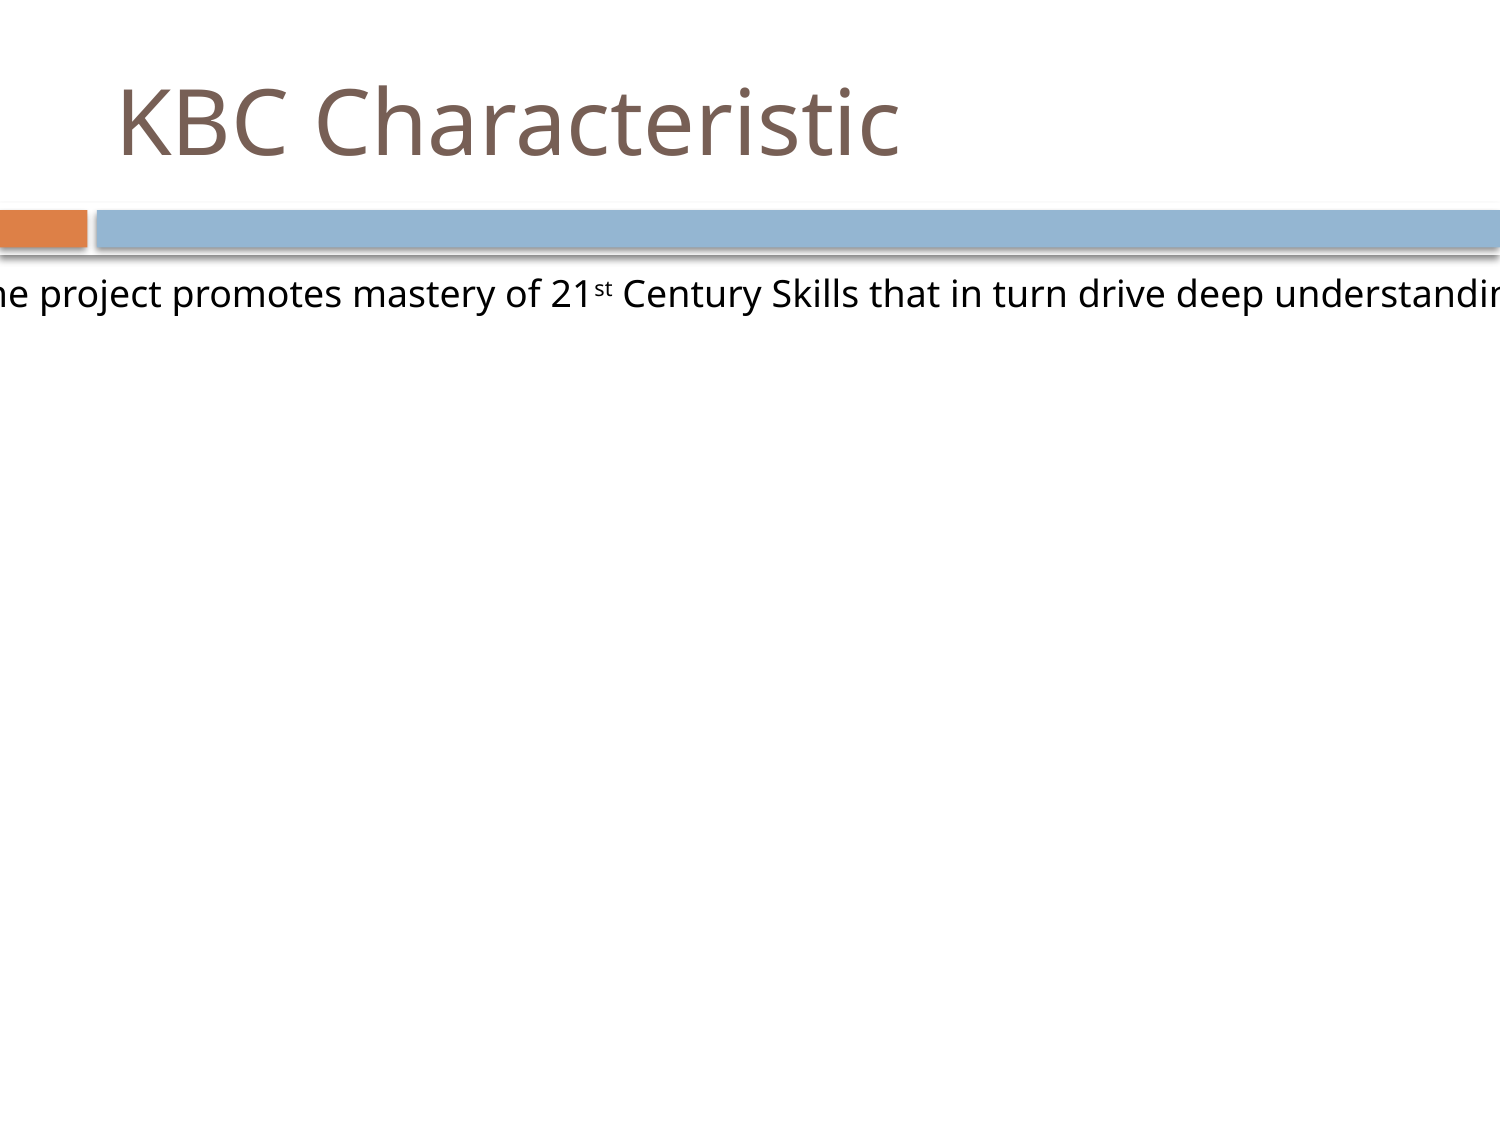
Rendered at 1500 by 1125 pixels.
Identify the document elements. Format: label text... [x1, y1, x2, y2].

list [100, 262, 1439, 1001]
text_box The project promotes mastery of 21st Century Skills that in turn drive deep understanding [0, 262, 99, 323]
text_box The project promotes mastery of 21st Century Skills that in turn drive deep understanding [1439, 262, 1500, 323]
title KBC Characteristic [100, 37, 1438, 200]
